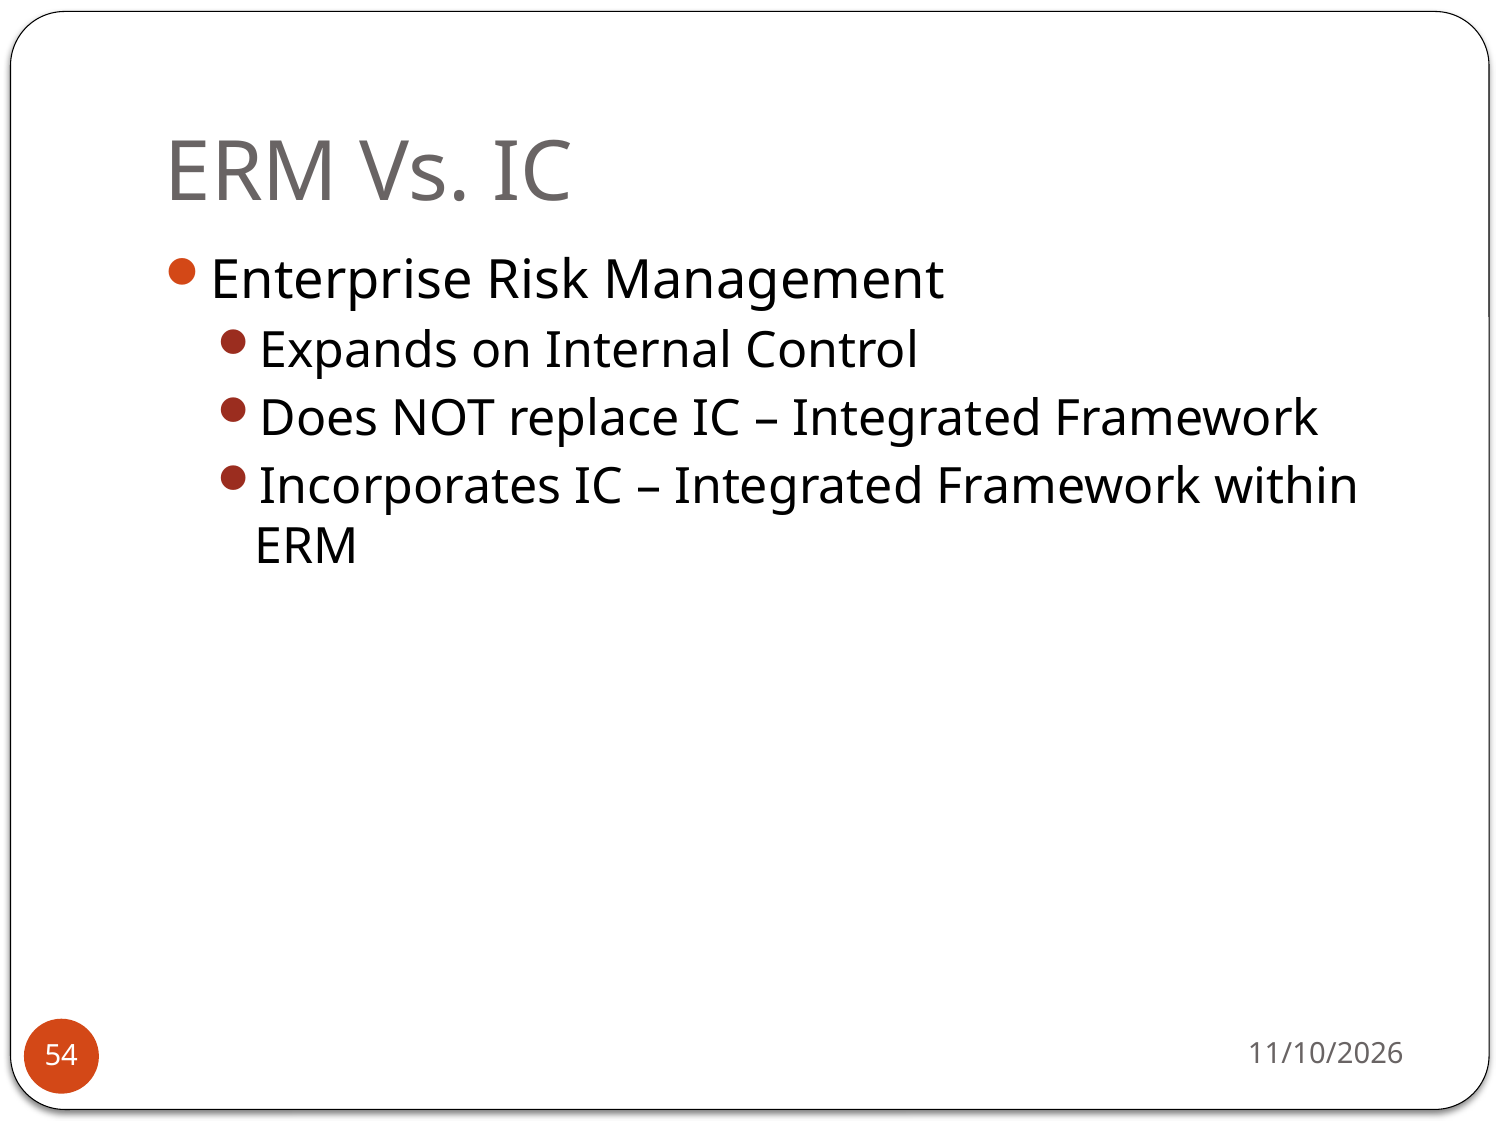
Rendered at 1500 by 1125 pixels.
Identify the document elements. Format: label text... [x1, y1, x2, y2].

list Enterprise Risk Management Expands on Internal Control Does NOT replace IC – Integrated Framework Incorporates IC – Integrated Framework within ERM [150, 237, 1425, 988]
title ERM Vs. IC [150, 45, 1425, 233]
slide_number 54 [23, 1018, 99, 1094]
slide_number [1012, 1015, 1419, 1094]
